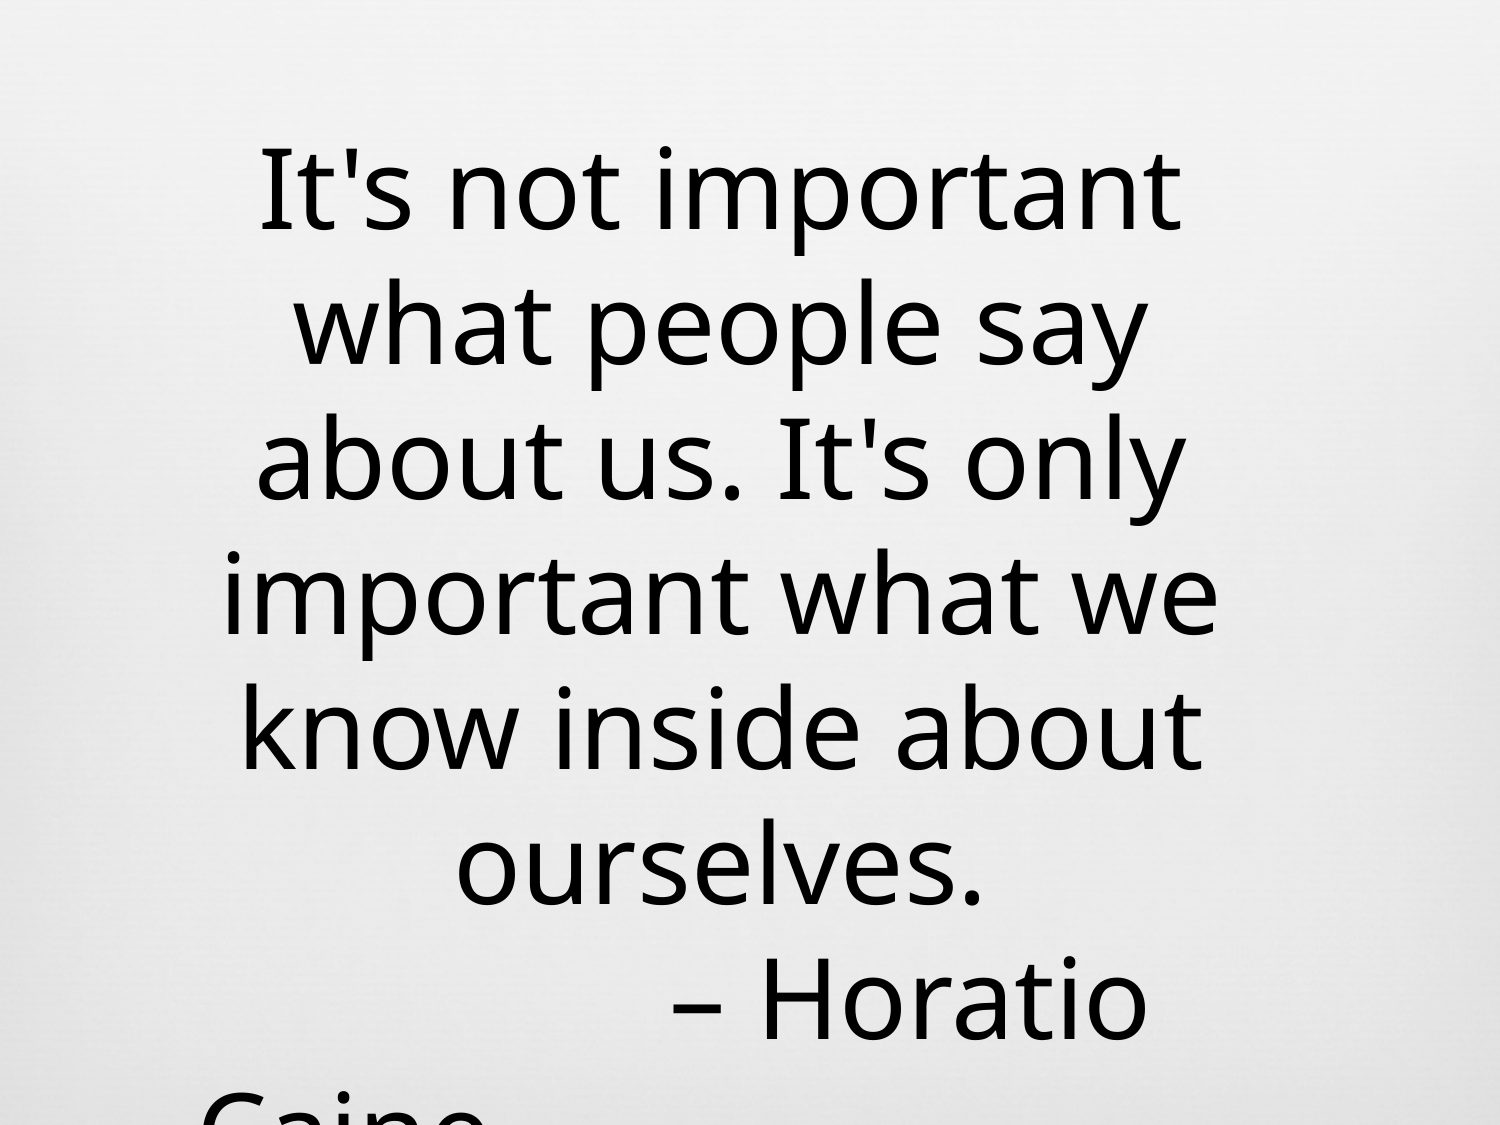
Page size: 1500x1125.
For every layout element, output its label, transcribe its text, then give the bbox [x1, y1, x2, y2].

text_box It's not important what people say about us. It's only important what we know inside about ourselves. – Horatio Caine, CSI Miami [109, 109, 1333, 1125]
